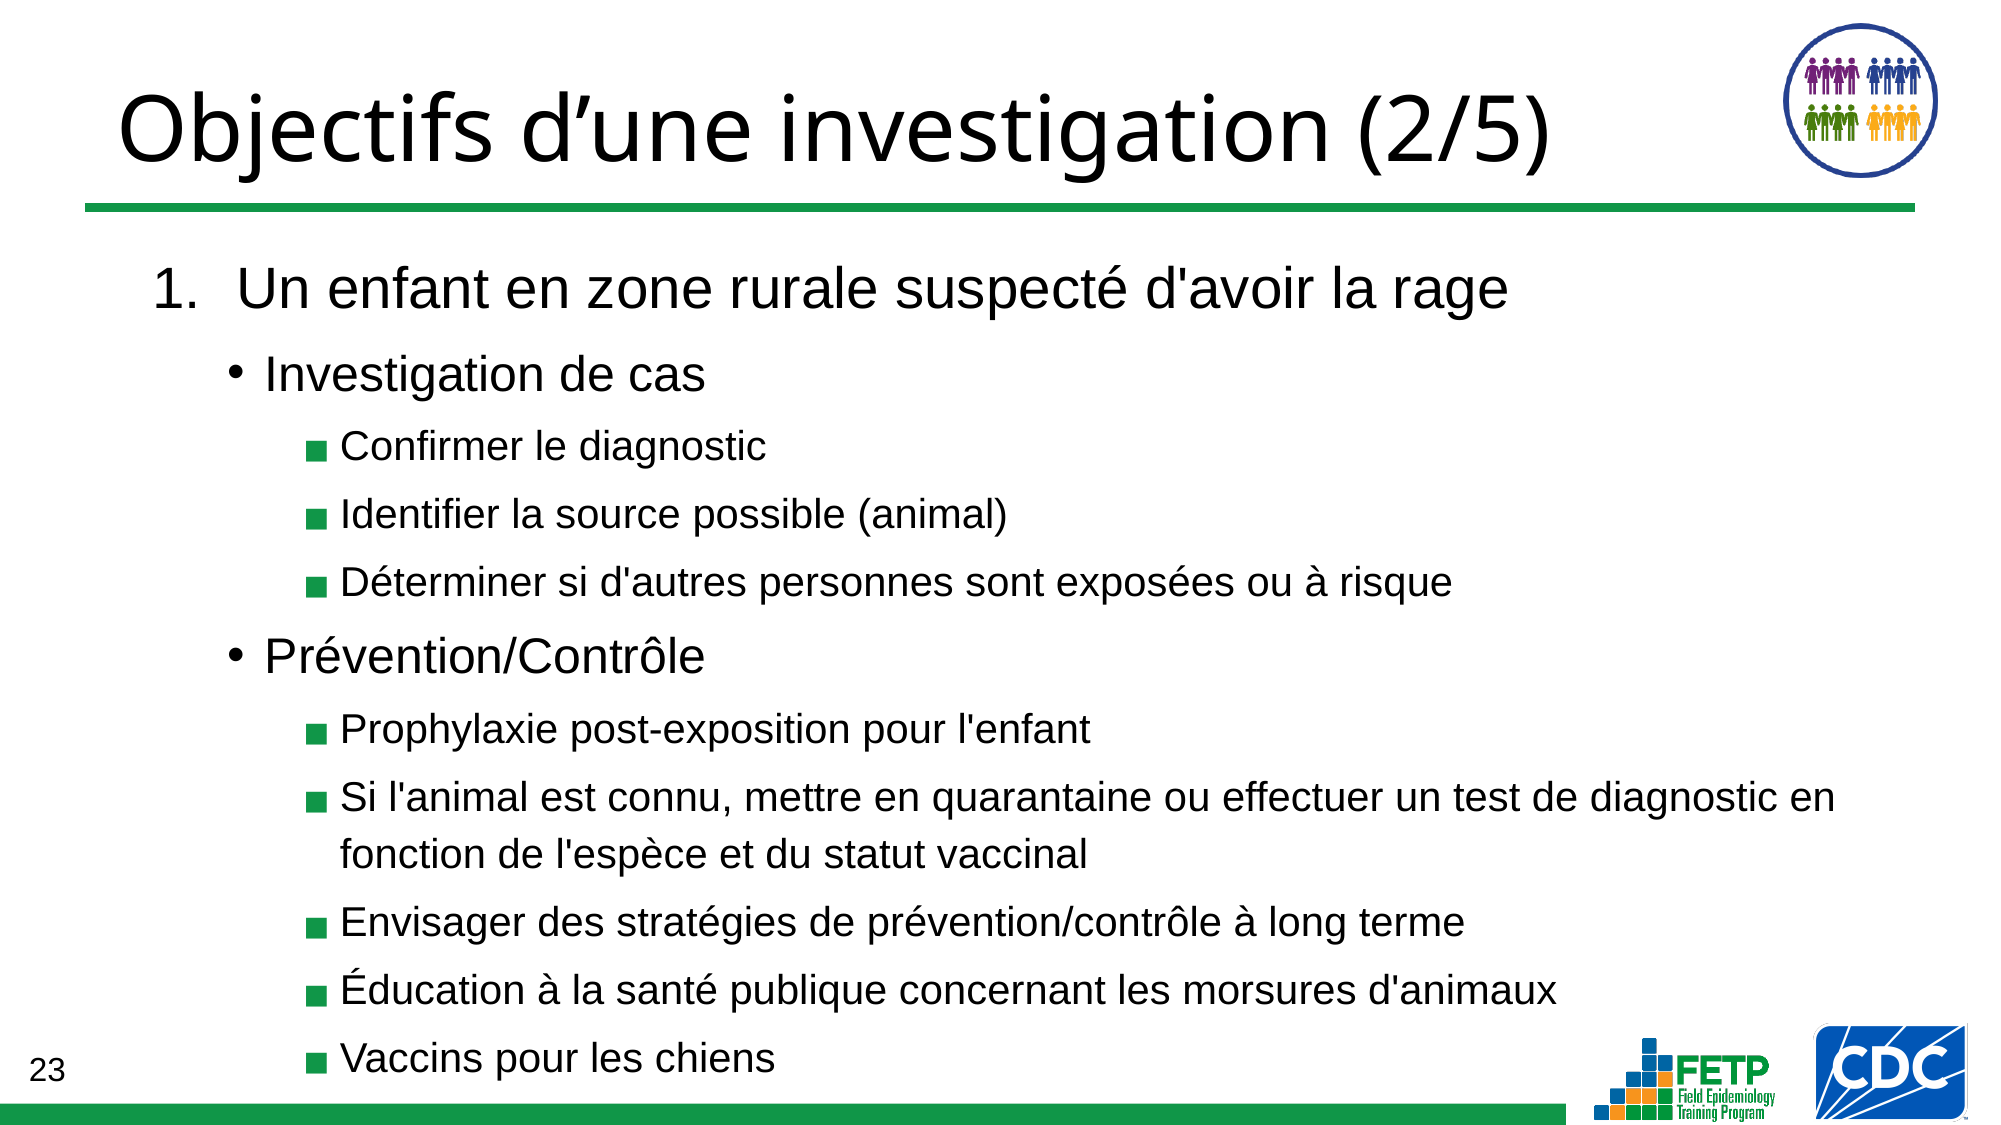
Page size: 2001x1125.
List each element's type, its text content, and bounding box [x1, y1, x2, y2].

picture [1594, 1038, 1775, 1122]
text_box Objectifs d’une investigation (2/5) [100, 75, 1820, 207]
list Un enfant en zone rurale suspecté d'avoir la rage Investigation de cas Confirmer le diagnostic Identifier la source possible (animal) Déterminer si d'autres personnes sont exposées ou à risque Prévention/Contrôle Prophylaxie post-exposition pour l'enfant Si l'animal est connu, mettre en quarantaine ou effectuer un test de diagnostic en fonction de l'espèce et du statut vaccinal Envisager des stratégies de prévention/contrôle à long terme Éducation à la santé publique concernant les morsures d'animaux Vaccins pour les chiens [137, 242, 1863, 1004]
picture [1783, 23, 1938, 178]
picture [1813, 1023, 1968, 1122]
